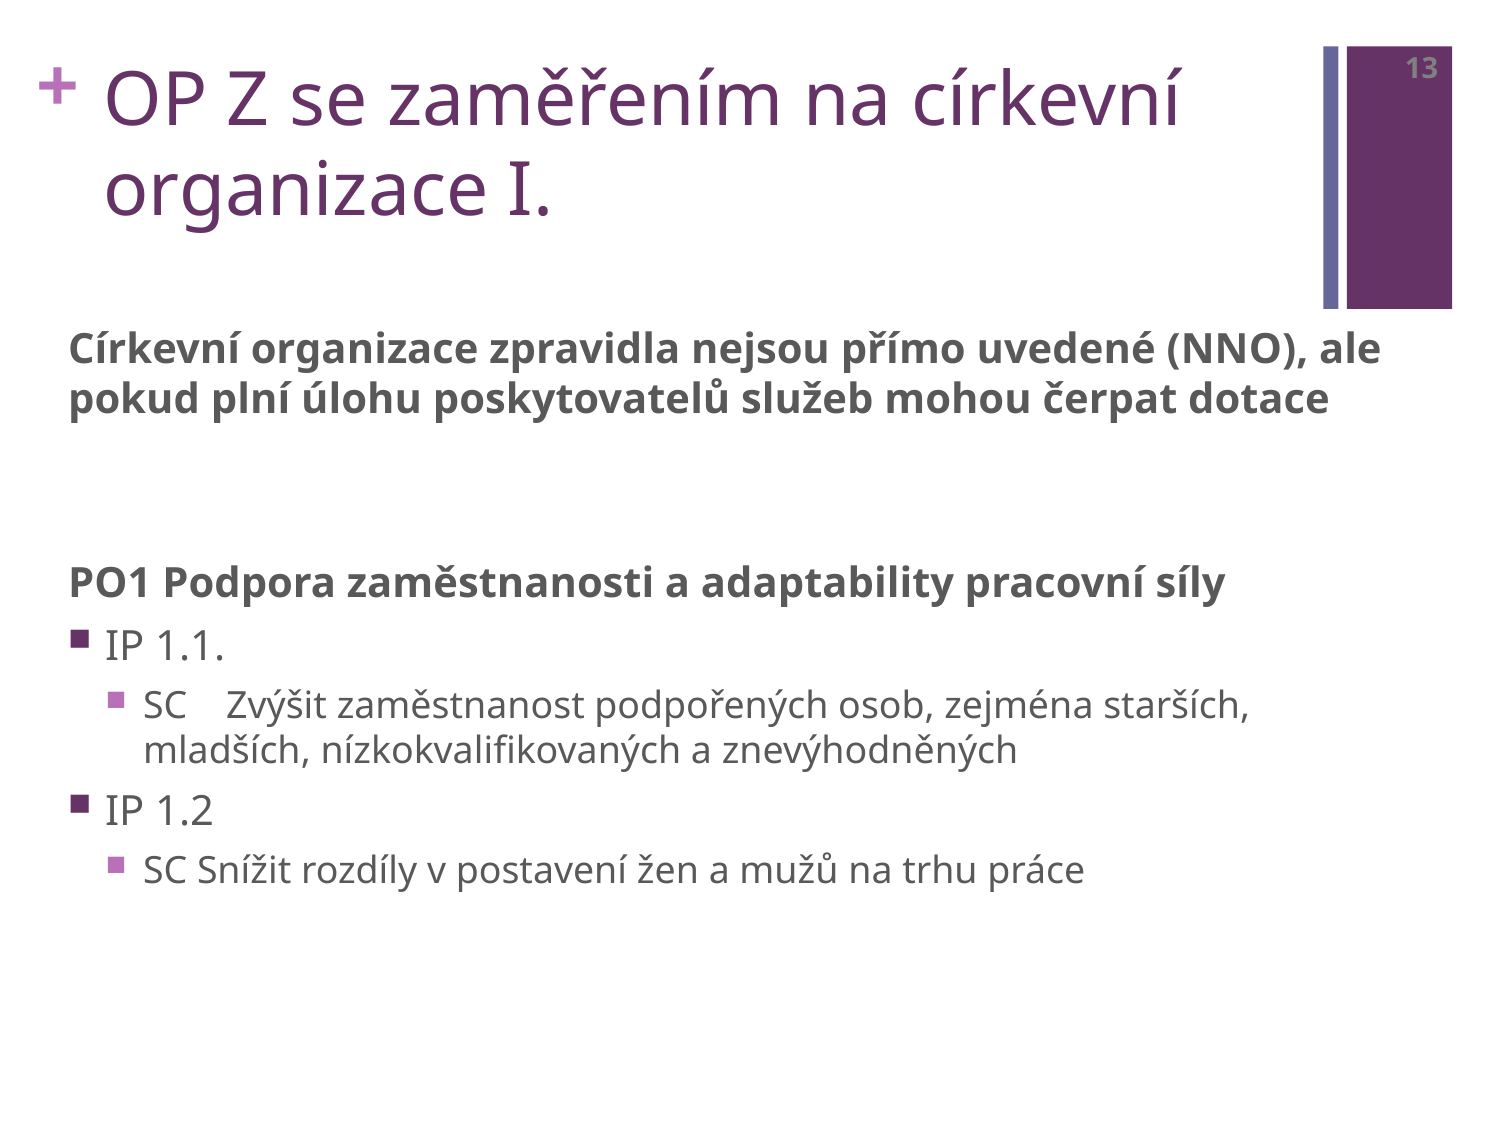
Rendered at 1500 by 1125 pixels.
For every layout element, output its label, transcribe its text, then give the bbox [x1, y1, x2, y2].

title OP Z se zaměřením na církevní organizace I. [88, 42, 1376, 314]
list Církevní organizace zpravidla nejsou přímo uvedené (NNO), ale pokud plní úlohu poskytovatelů služeb mohou čerpat dotace PO1 Podpora zaměstnanosti a adaptability pracovní síly IP 1.1. SC Zvýšit zaměstnanost podpořených osob, zejména starších, mladších, nízkokvalifikovaných a znevýhodněných IP 1.2 SC Snížit rozdíly v postavení žen a mužů na trhu práce [53, 314, 1436, 1094]
slide_number 13 [1362, 39, 1454, 100]
